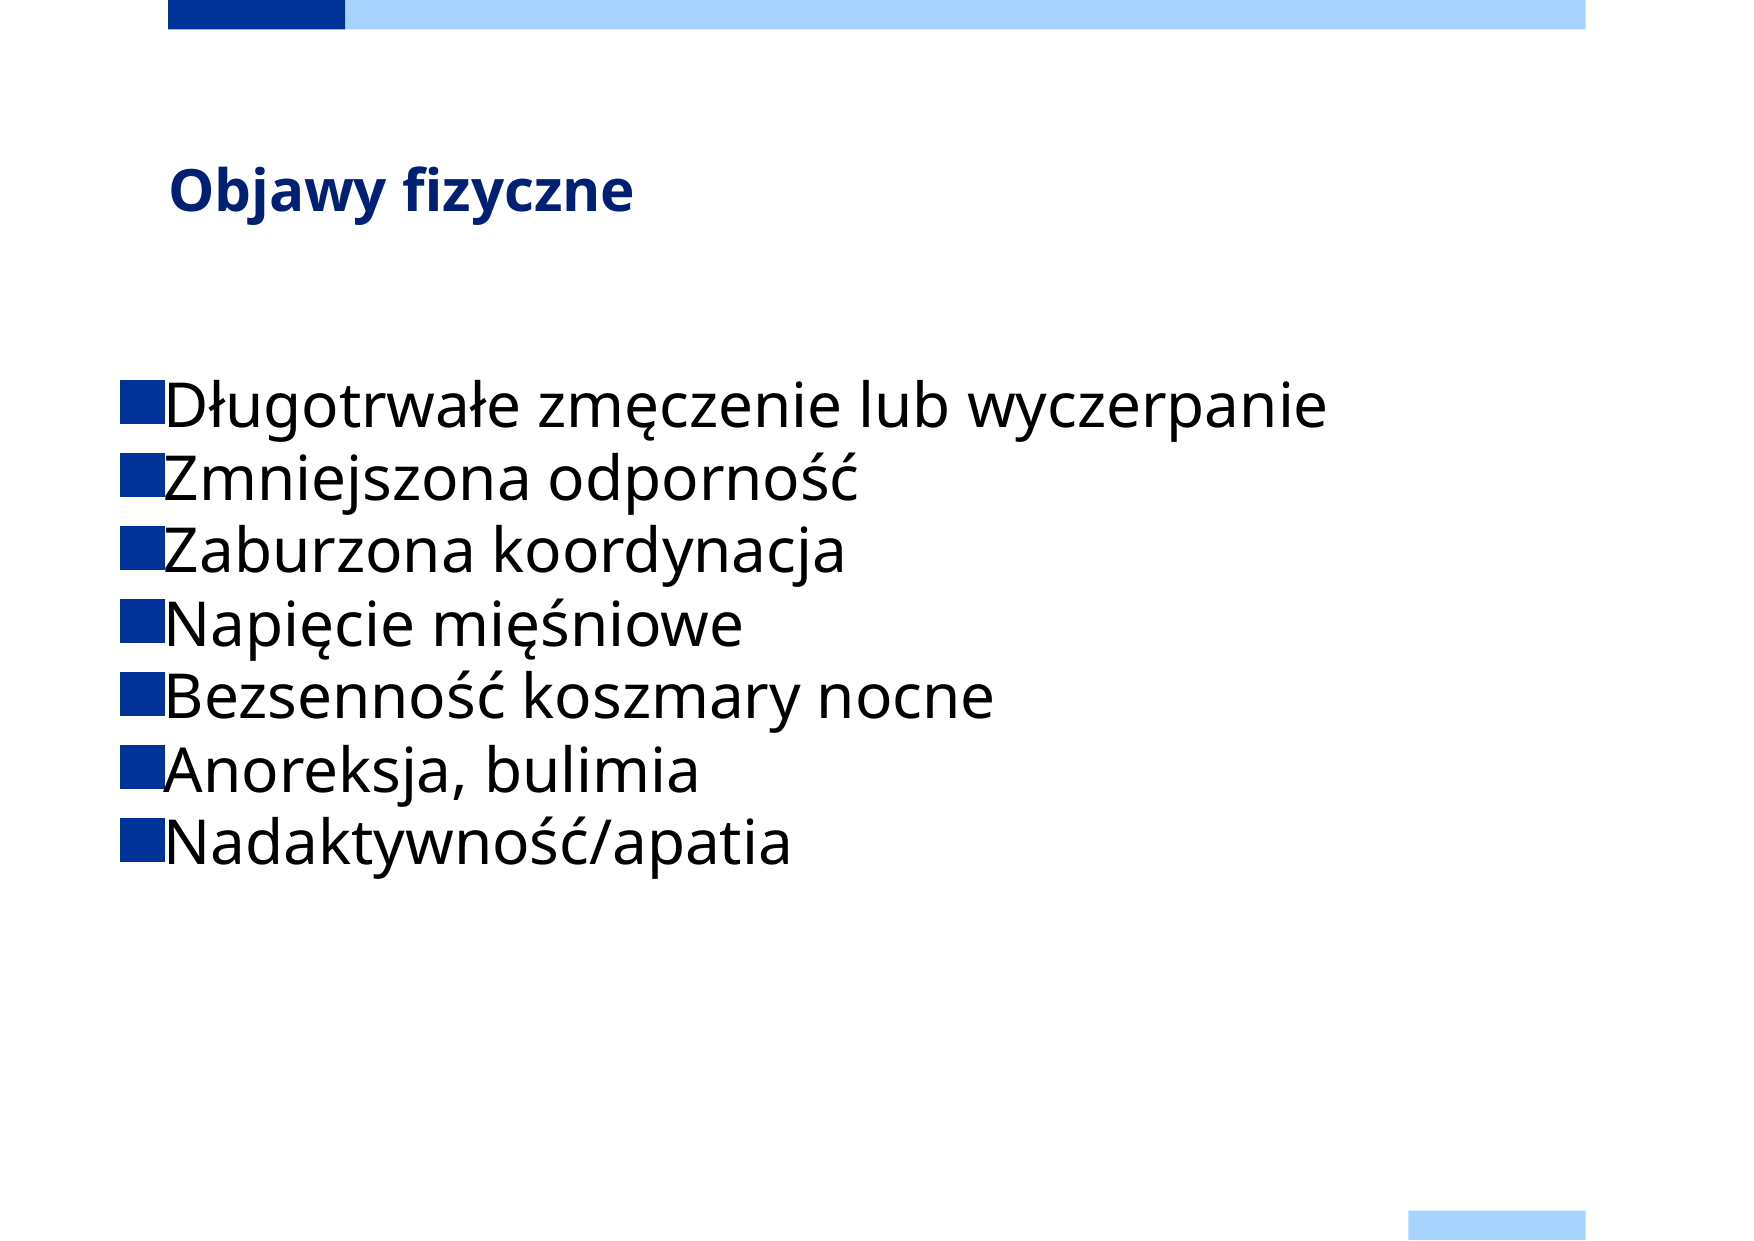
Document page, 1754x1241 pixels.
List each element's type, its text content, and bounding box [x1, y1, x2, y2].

picture [120, 745, 165, 789]
list Długotrwałe zmęczenie lub wyczerpanie Zmniejszona odporność Zaburzona koordynacja Napięcie mięśniowe Bezsenność koszmary nocne Anoreksja, bulimia Nadaktywność/apatia [120, 389, 1634, 1072]
picture [120, 599, 165, 643]
picture [120, 672, 165, 716]
picture [120, 380, 165, 424]
picture [120, 526, 165, 570]
picture [120, 818, 165, 862]
title Objawy fizyczne [168, 147, 1586, 325]
picture [120, 453, 165, 497]
